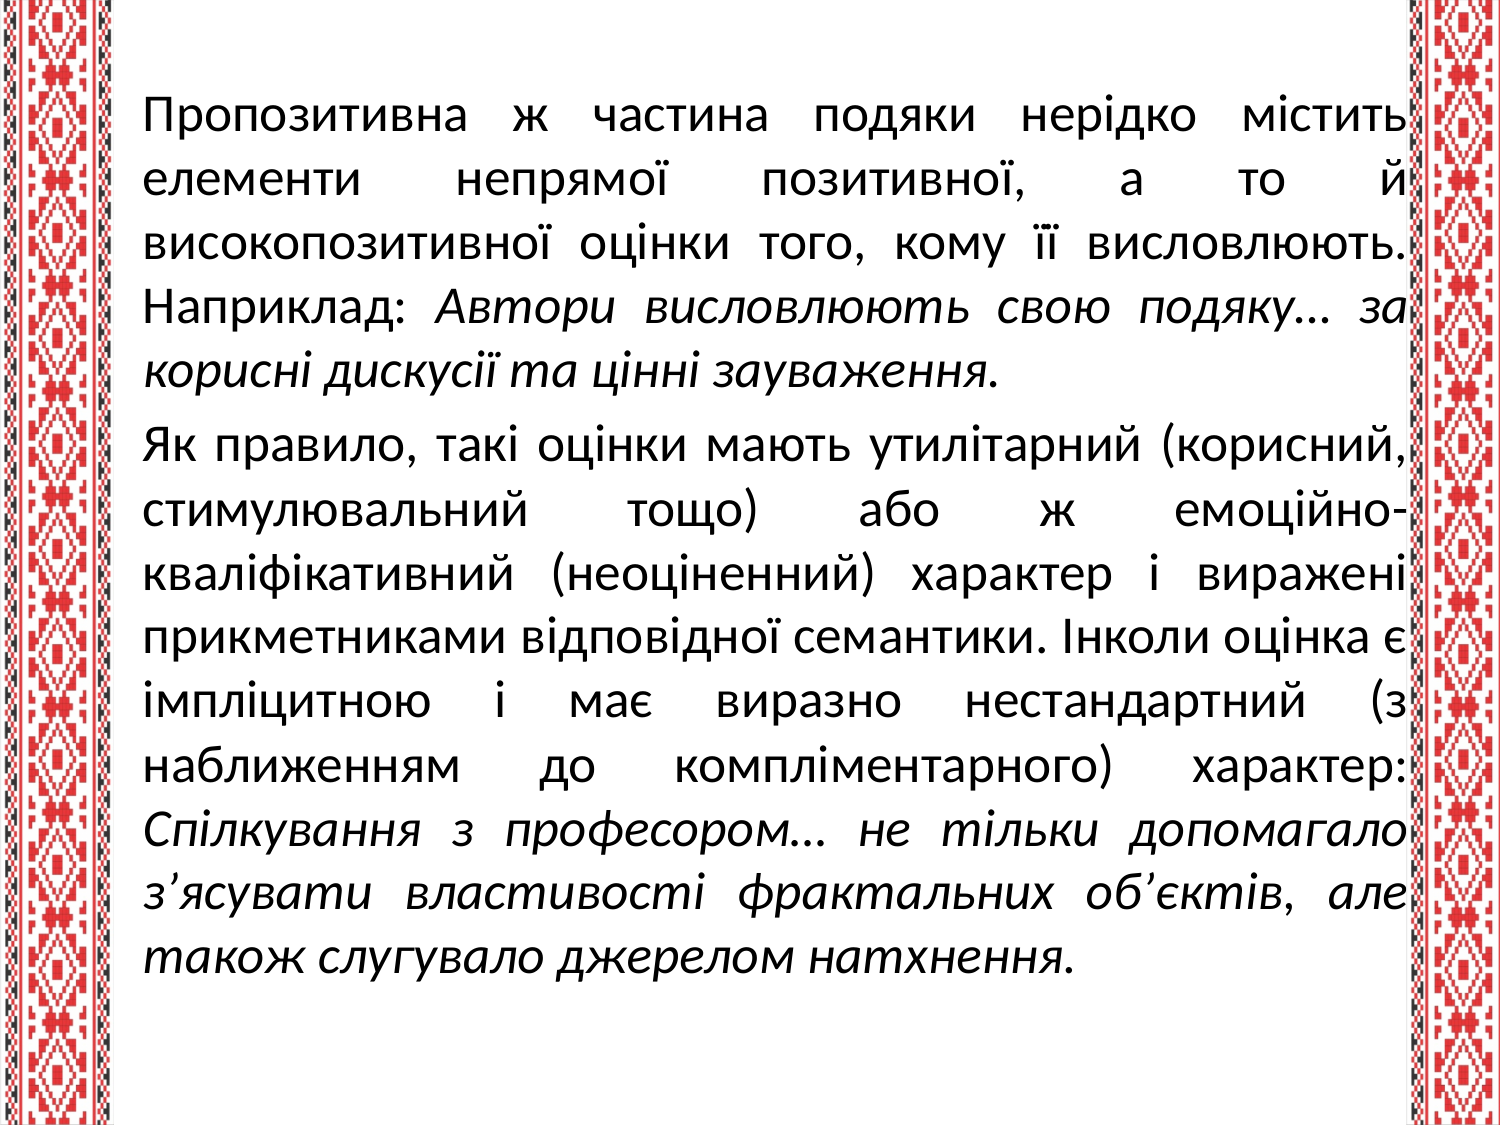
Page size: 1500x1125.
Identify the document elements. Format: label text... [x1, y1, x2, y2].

list Пропозитивна ж частина подяки нерідко містить елементи непрямої позитивної, а то й високопозитивної оцінки того, кому її висловлюють. Наприклад: Автори висловлюють свою подяку… за корисні дискусії та цінні зауваження. Як правило, такі оцінки мають утилітарний (корисний, стимулювальний тощо) або ж емоційно-кваліфікативний (неоціненний) характер і виражені прикметниками відповідної семантики. Інколи оцінка є імпліцитною і має виразно нестандартний (з наближенням до компліментарного) характер: Спілкування з професором… не тільки допомагало з’ясувати властивості фрактальних об’єктів, але також слугувало джерелом натхнення. [114, 70, 1406, 1005]
picture [0, 1, 620, 1124]
picture [900, 1, 1500, 1124]
